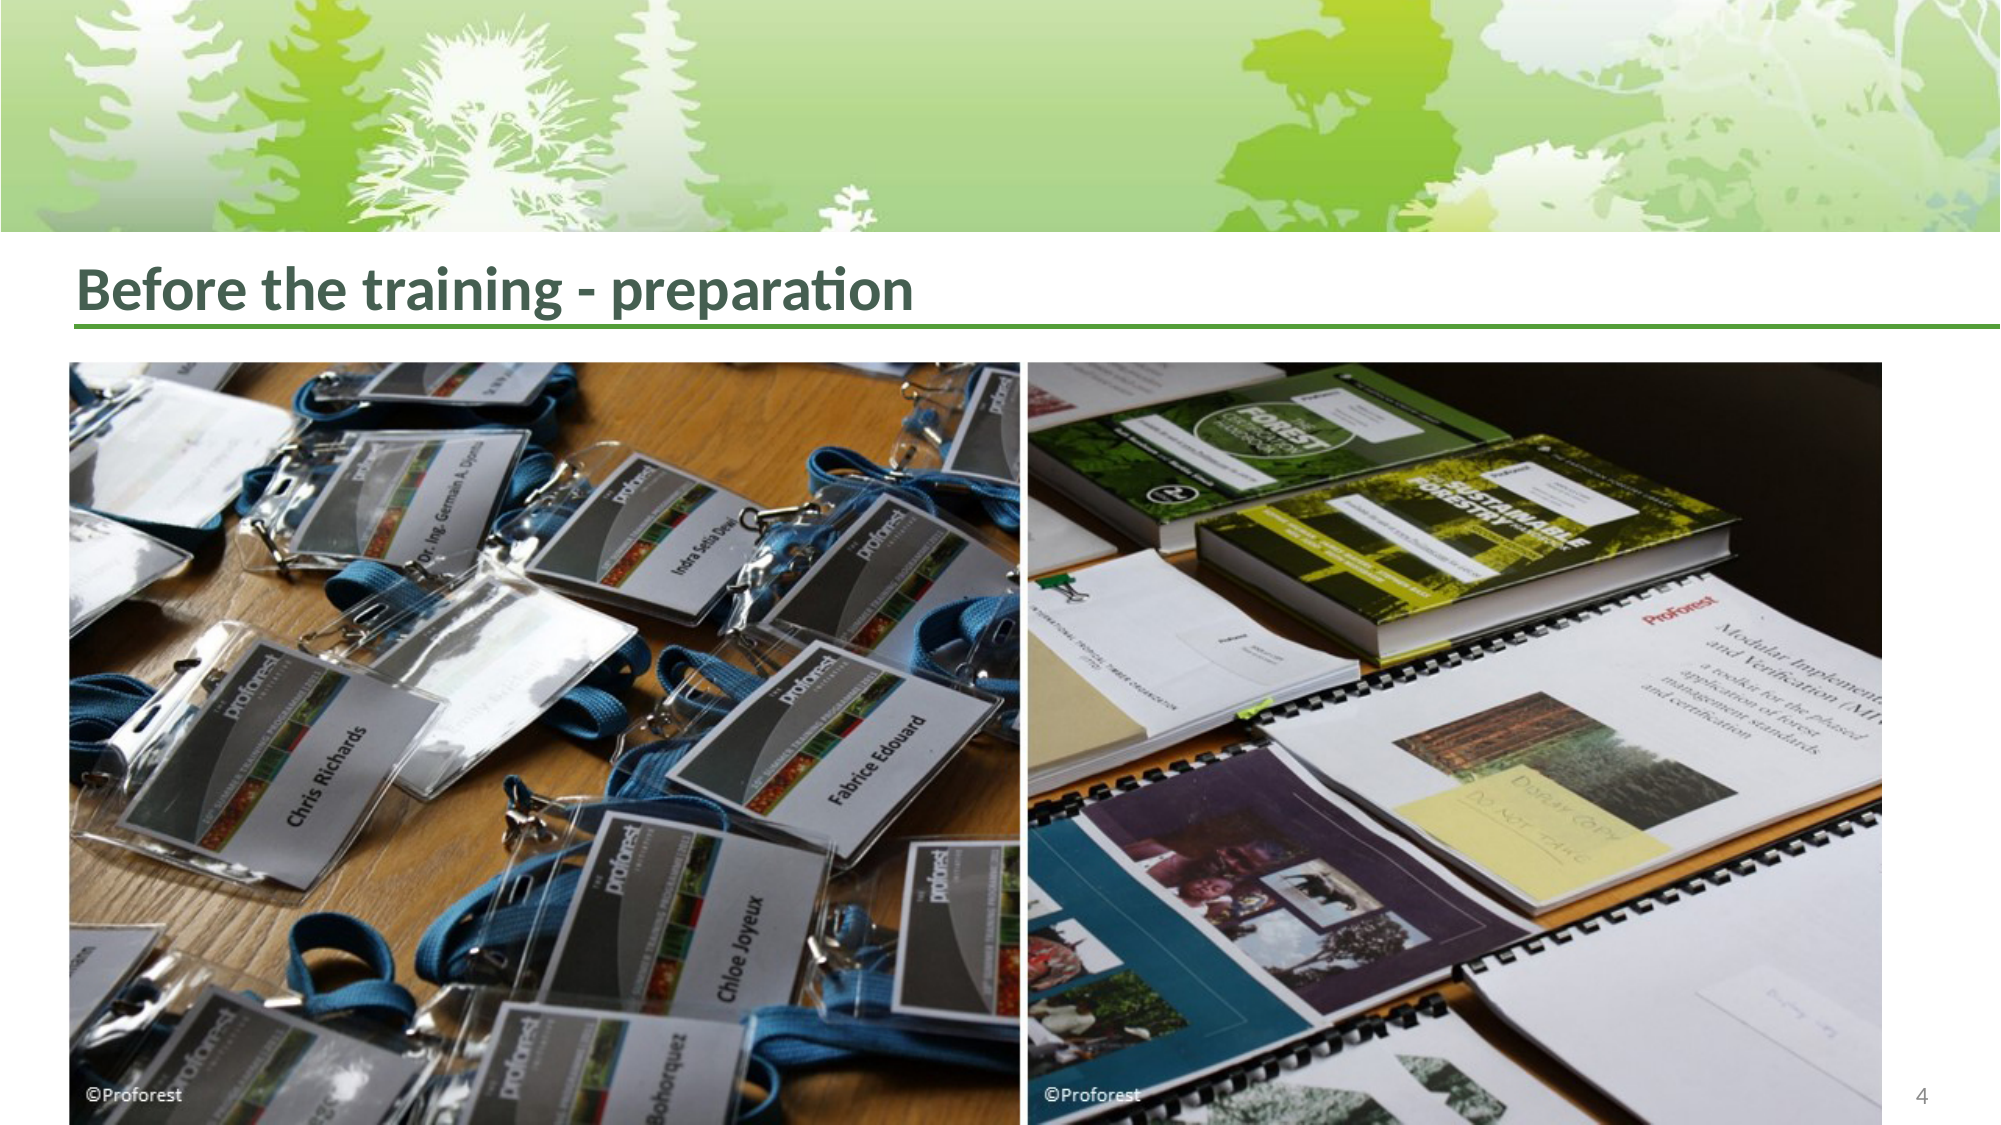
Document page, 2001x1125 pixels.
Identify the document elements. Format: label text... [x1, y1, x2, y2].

picture [0, 0, 2000, 232]
picture [68, 361, 1882, 1125]
slide_number 4 [1882, 1065, 1944, 1125]
title Before the training - preparation [61, 249, 1337, 332]
